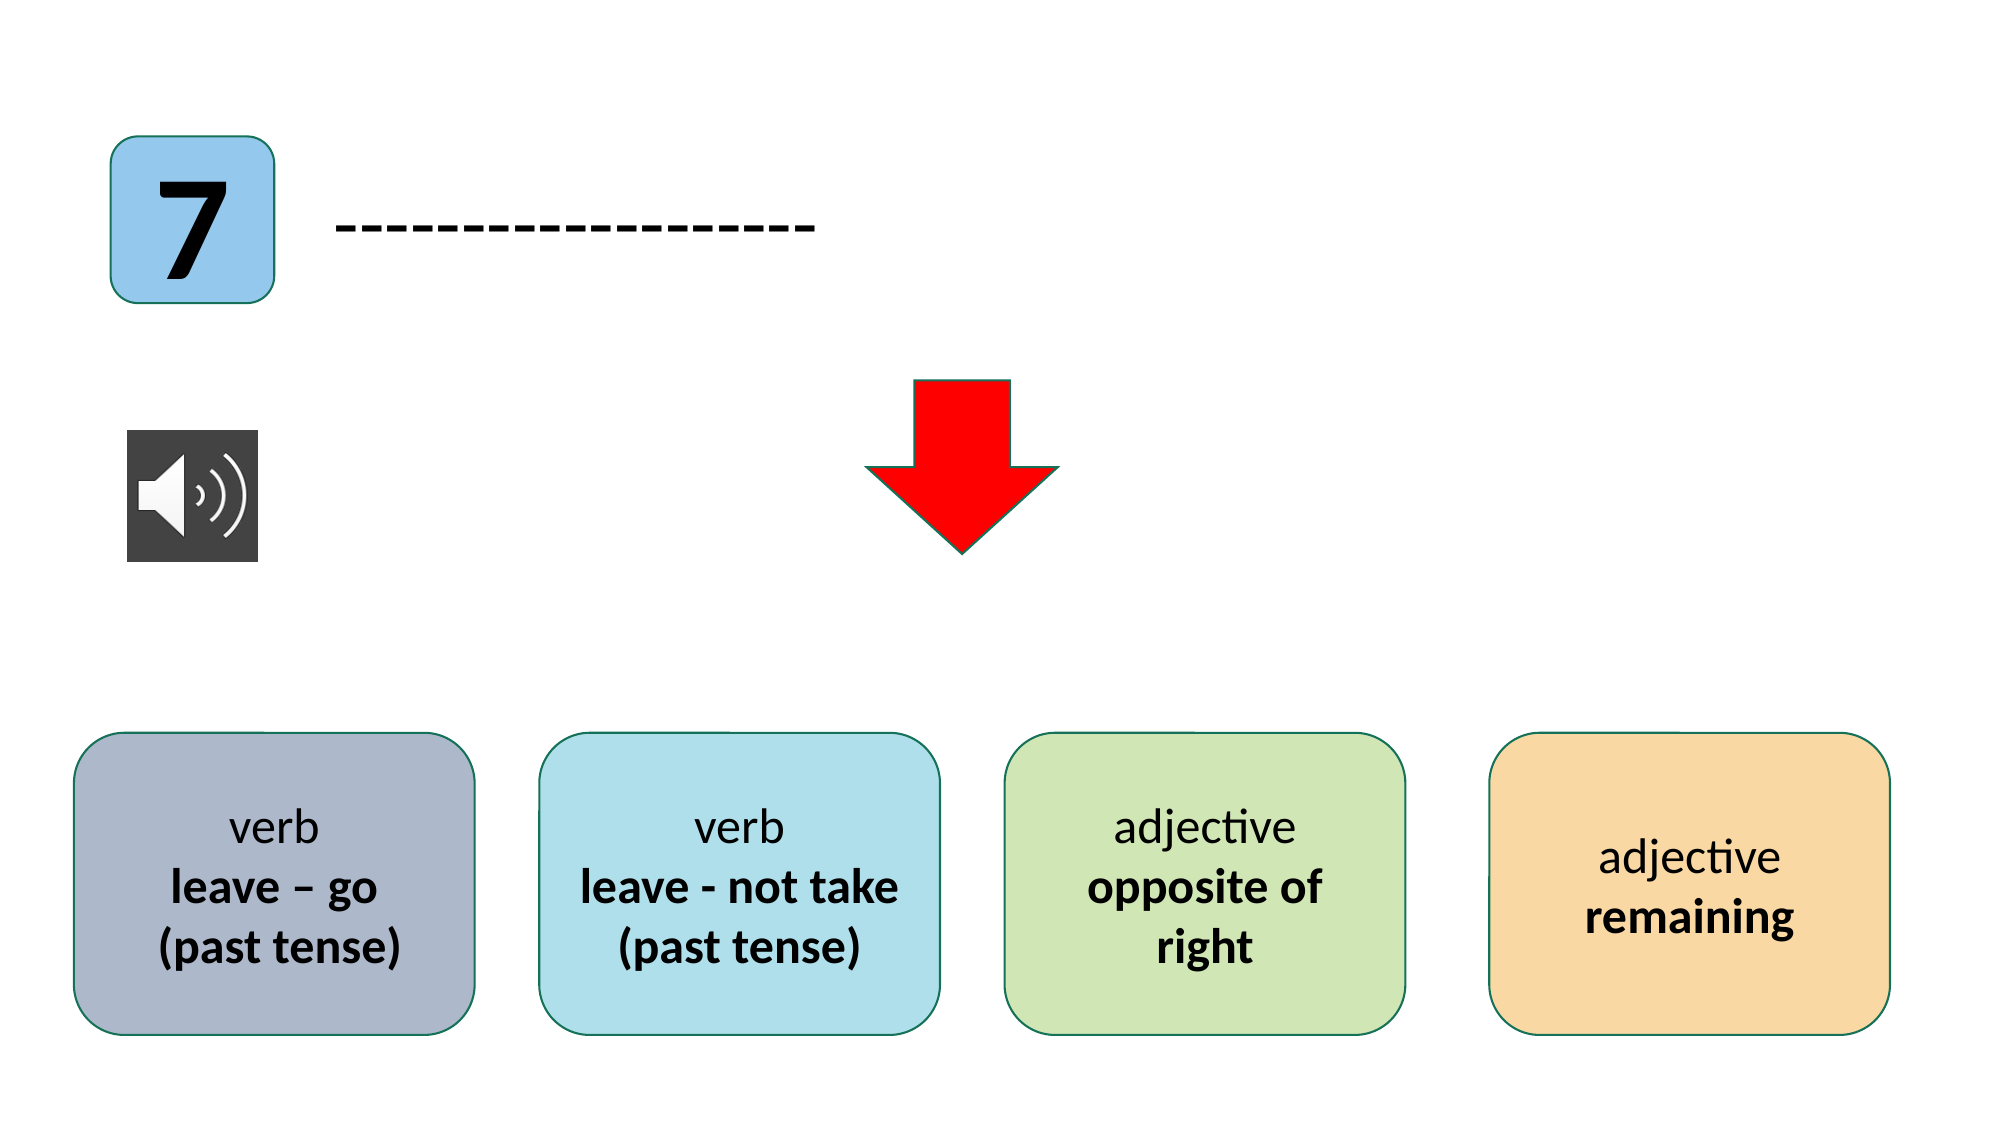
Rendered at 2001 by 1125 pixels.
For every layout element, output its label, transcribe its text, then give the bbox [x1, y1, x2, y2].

text_box [863, 379, 1061, 556]
text_box adjective remaining [1488, 731, 1892, 1036]
text_box 7 [109, 135, 276, 305]
picture [125, 429, 260, 563]
text_box verb leave – go (past tense) [72, 731, 476, 1036]
text_box adjective opposite of right [1003, 731, 1407, 1036]
text_box verb leave - not take (past tense) [538, 731, 942, 1036]
text_box ------------------- [319, 161, 1859, 277]
